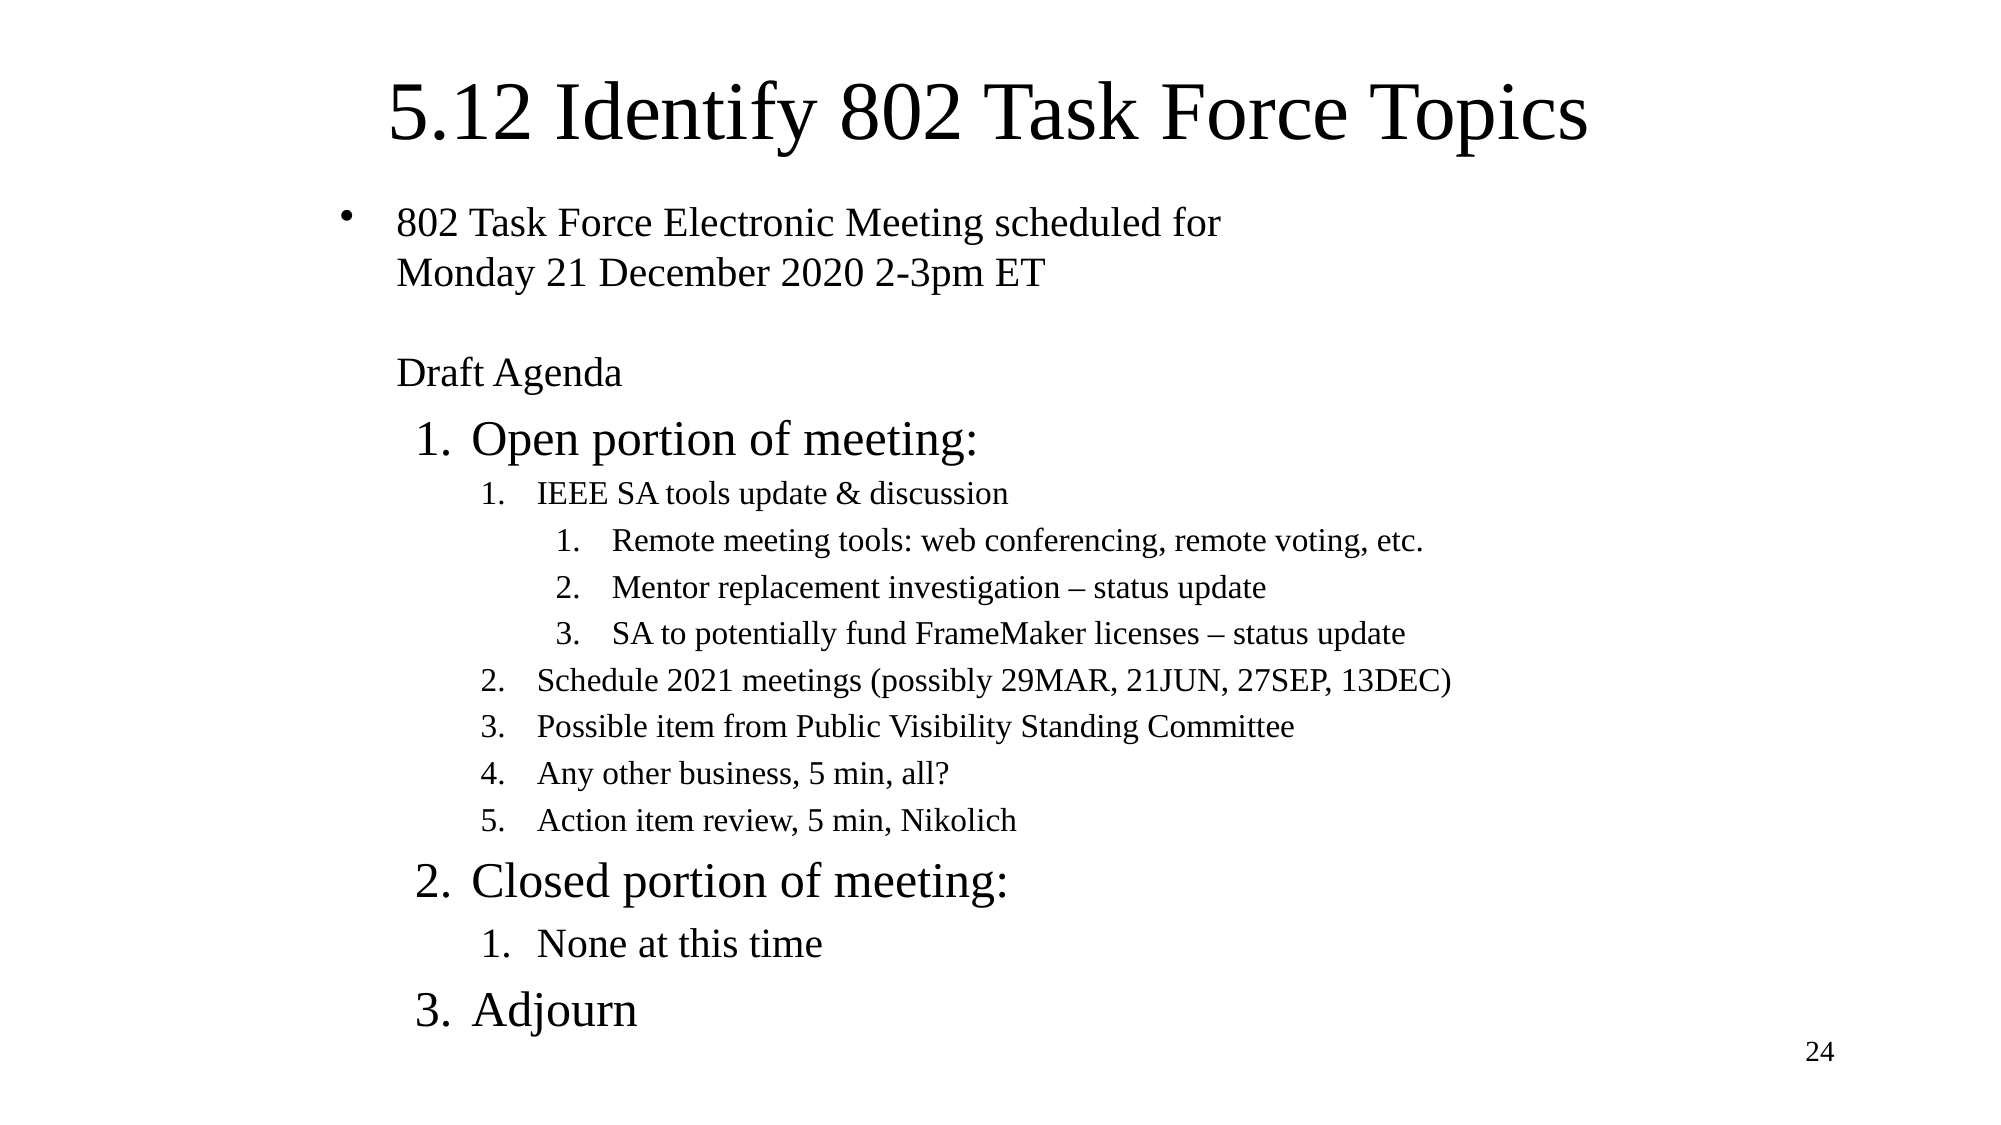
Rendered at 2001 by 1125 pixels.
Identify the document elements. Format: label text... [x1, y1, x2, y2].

list 802 Task Force Electronic Meeting scheduled for Monday 21 December 2020 2-3pm ET Draft Agenda Open portion of meeting: IEEE SA tools update & discussion Remote meeting tools: web conferencing, remote voting, etc. Mentor replacement investigation – status update SA to potentially fund FrameMaker licenses – status update Schedule 2021 meetings (possibly 29MAR, 21JUN, 27SEP, 13DEC) Possible item from Public Visibility Standing Committee Any other business, 5 min, all? Action item review, 5 min, Nikolich Closed portion of meeting: None at this time Adjourn [324, 187, 1688, 963]
slide_number 24 [1433, 1024, 1851, 1101]
title 5.12 Identify 802 Task Force Topics [362, 12, 1638, 187]
